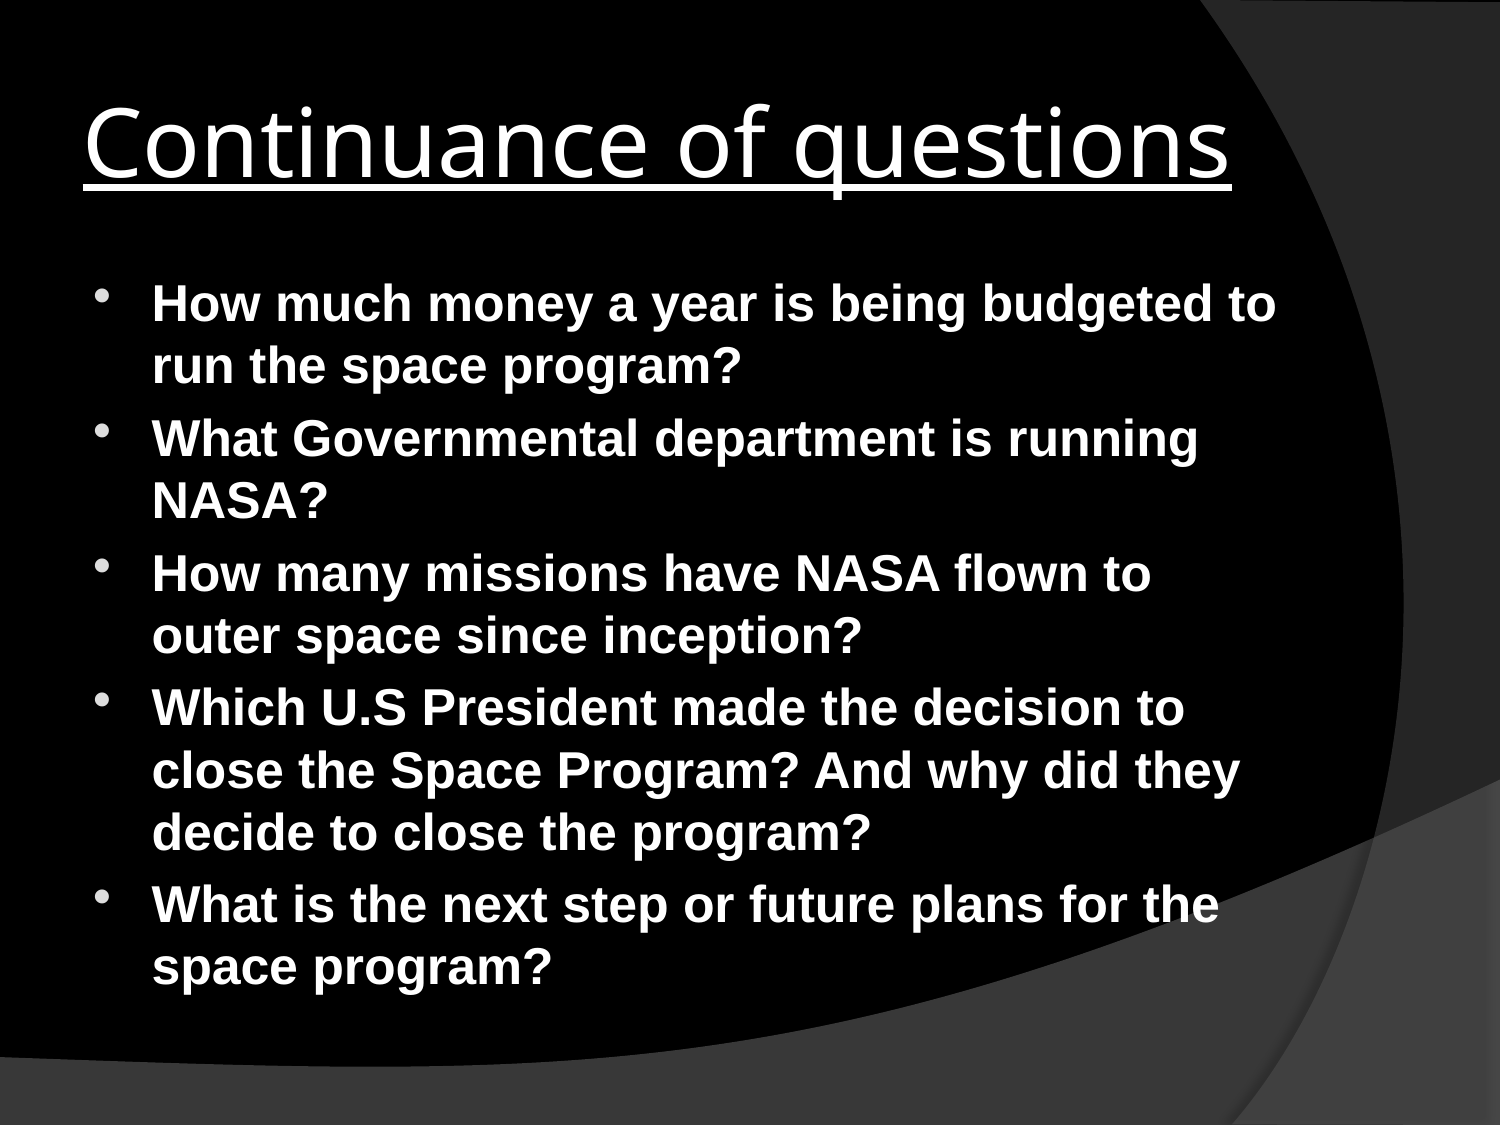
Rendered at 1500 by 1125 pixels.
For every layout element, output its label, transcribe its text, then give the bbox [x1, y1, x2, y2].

list How much money a year is being budgeted to run the space program? What Governmental department is running NASA? How many missions have NASA flown to outer space since inception? Which U.S President made the decision to close the Space Program? And why did they decide to close the program? What is the next step or future plans for the space program? [75, 262, 1300, 1005]
title Continuance of questions [75, 45, 1300, 233]
